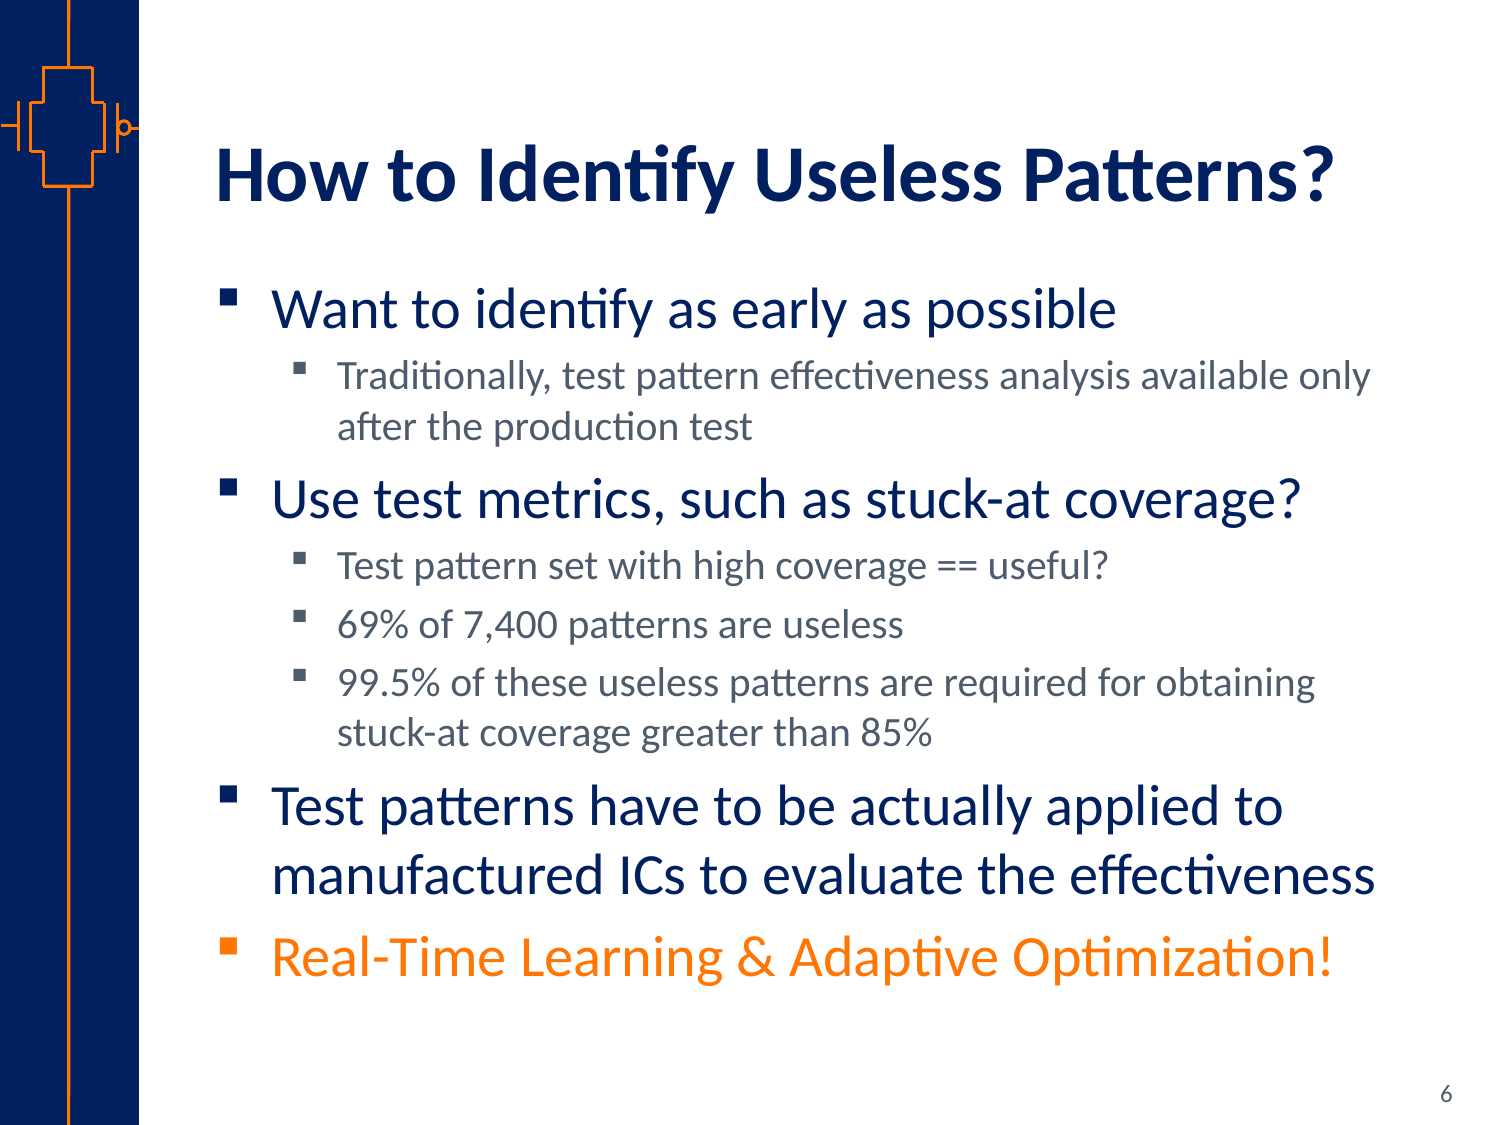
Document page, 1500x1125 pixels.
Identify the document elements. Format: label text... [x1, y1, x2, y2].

text_box Want to identify as early as possible Traditionally, test pattern effectiveness analysis available only after the production test Use test metrics, such as stuck-at coverage? Test pattern set with high coverage == useful? 69% of 7,400 patterns are useless 99.5% of these useless patterns are required for obtaining stuck-at coverage greater than 85% Test patterns have to be actually applied to manufactured ICs to evaluate the effectiveness Real-Time Learning & Adaptive Optimization! [200, 262, 1425, 1063]
slide_number 6 [1425, 1062, 1488, 1123]
title How to Identify Useless Patterns? [200, 37, 1430, 225]
